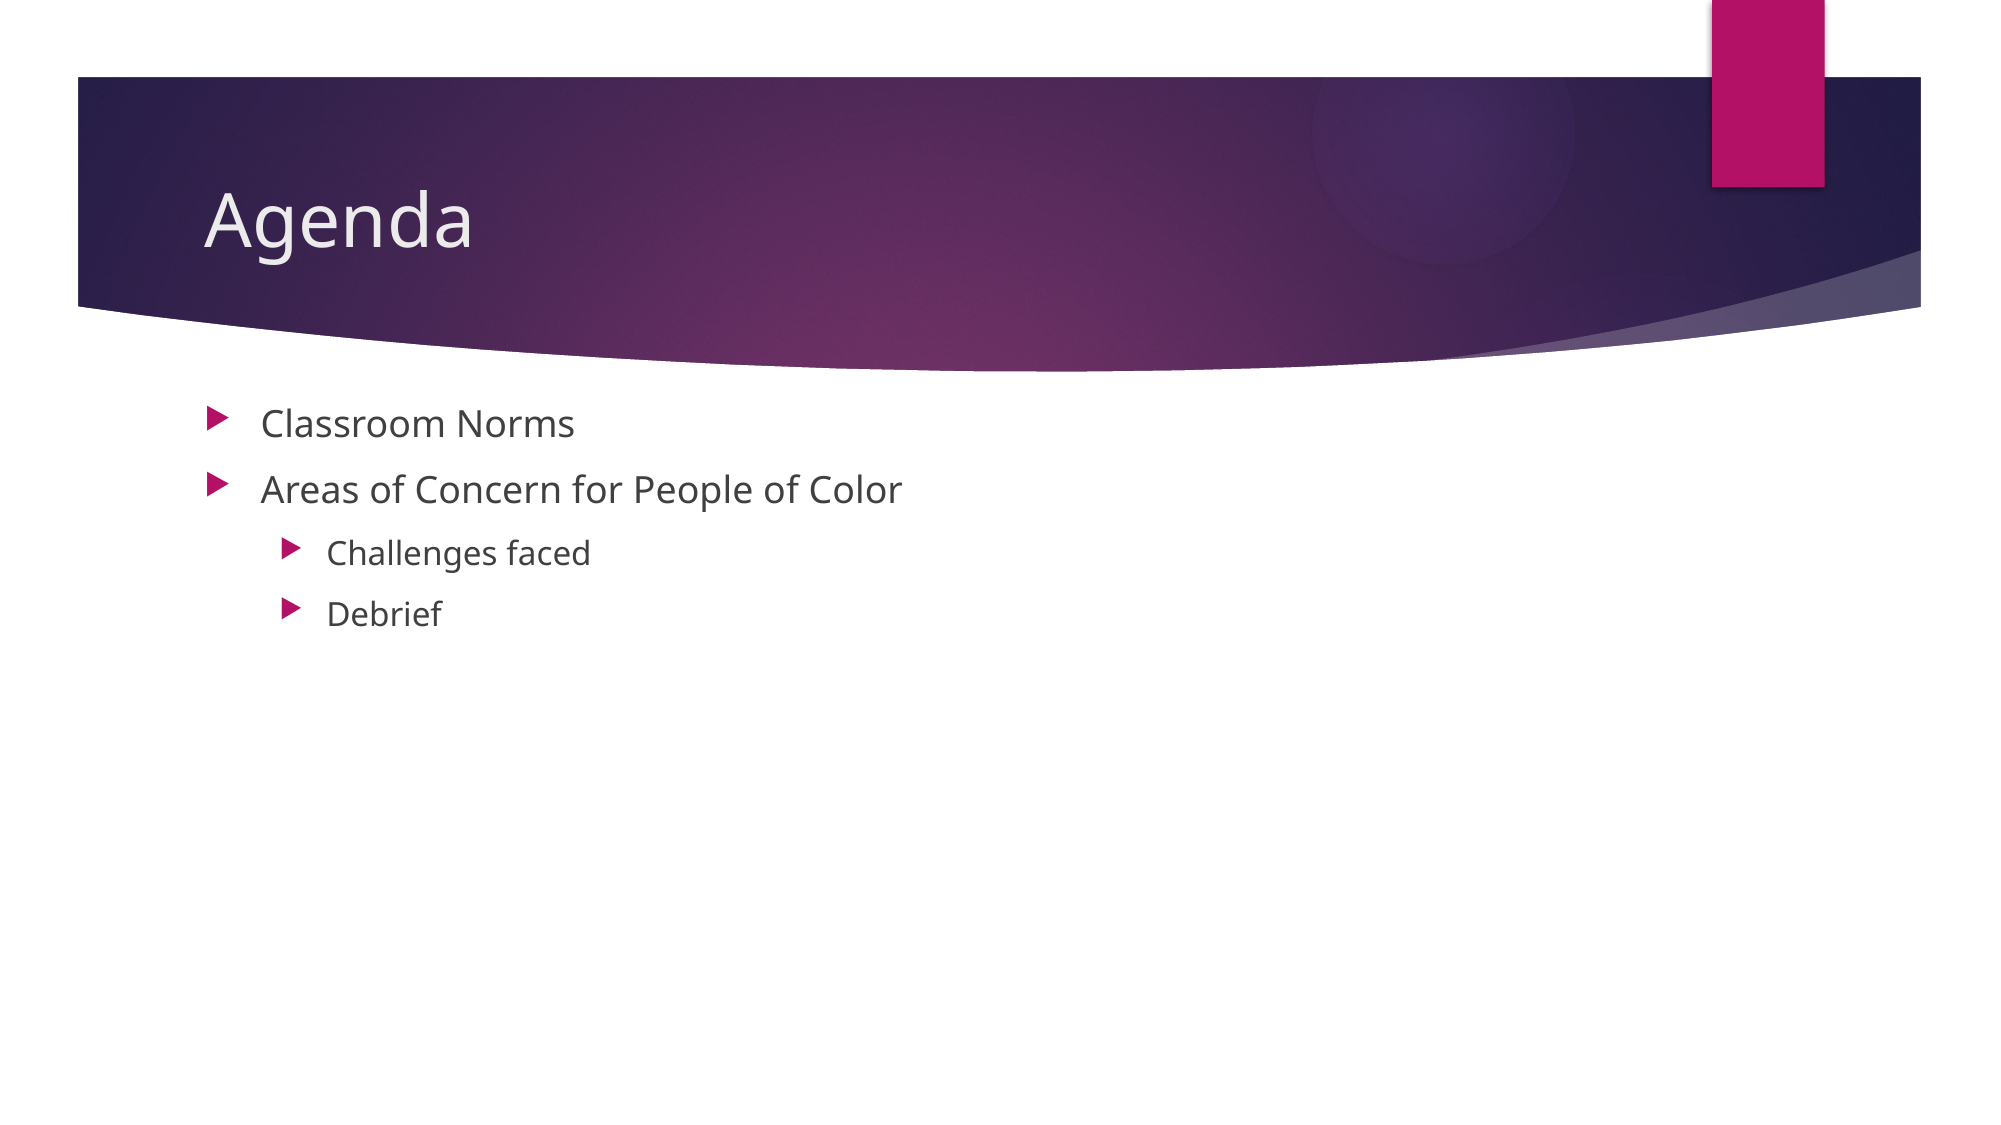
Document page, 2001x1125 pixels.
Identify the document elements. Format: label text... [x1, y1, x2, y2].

list Classroom Norms Areas of Concern for People of Color Challenges faced Debrief [189, 392, 1638, 1100]
title Agenda [189, 159, 1627, 276]
